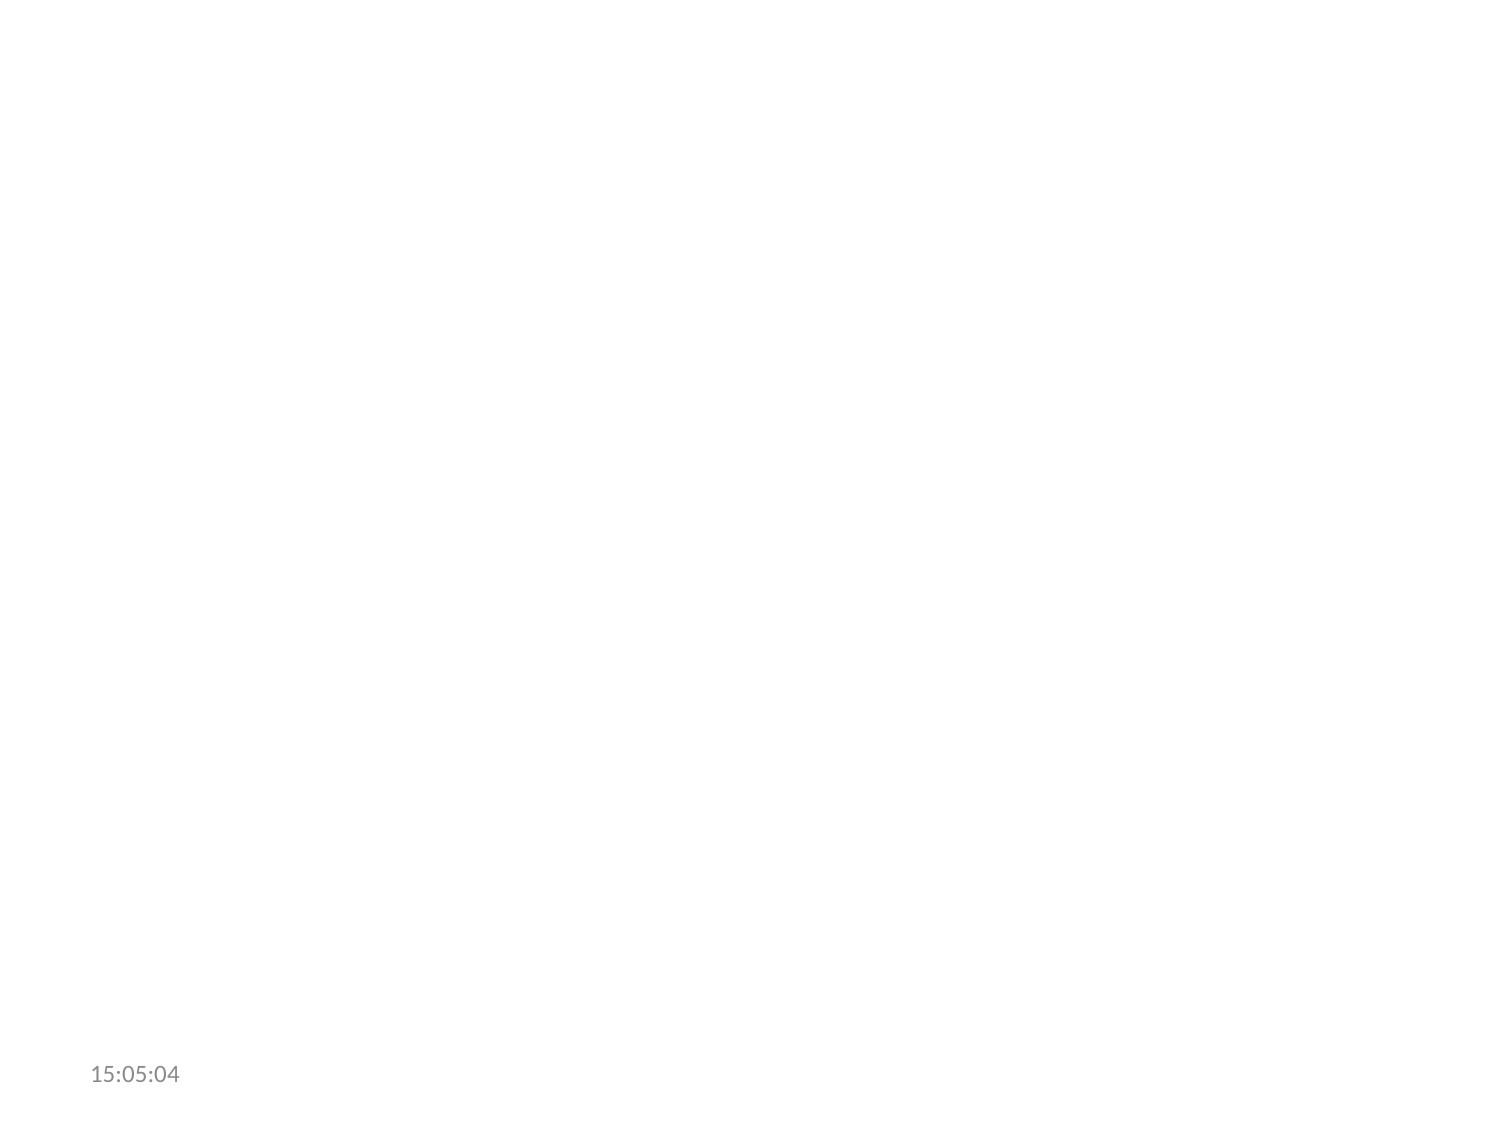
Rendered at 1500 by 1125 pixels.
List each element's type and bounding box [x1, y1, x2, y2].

slide_number [75, 1042, 425, 1103]
